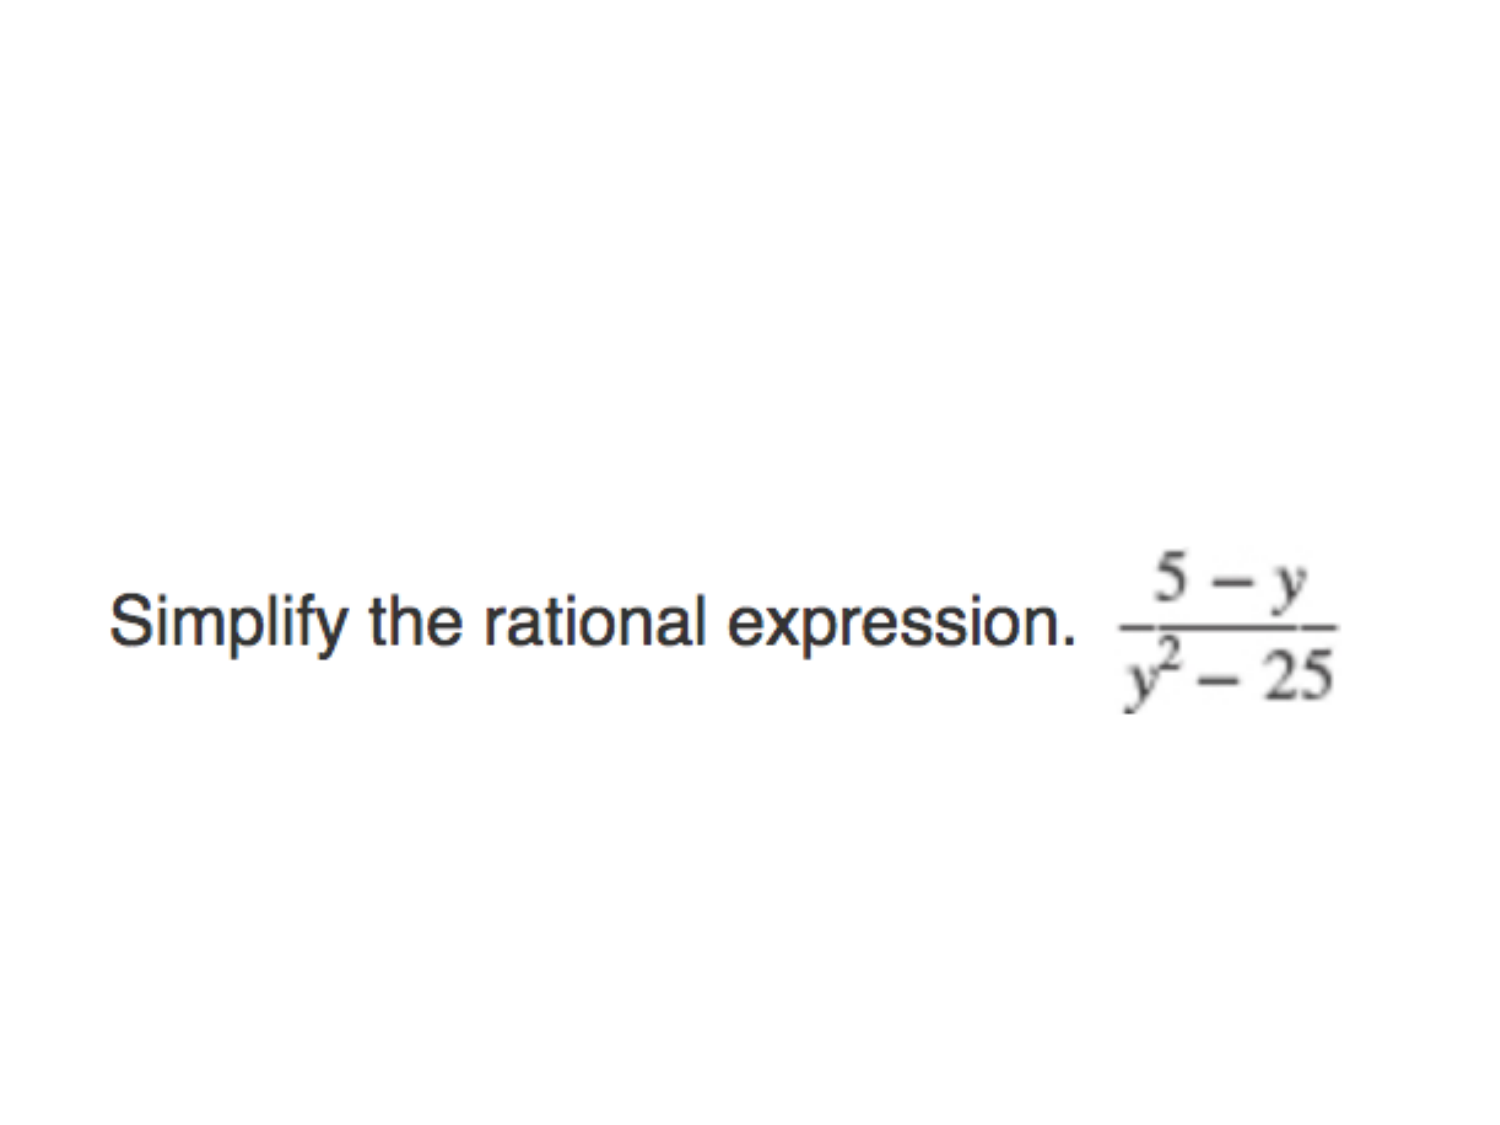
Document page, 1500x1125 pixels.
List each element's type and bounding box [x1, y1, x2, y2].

list [74, 262, 1426, 1006]
